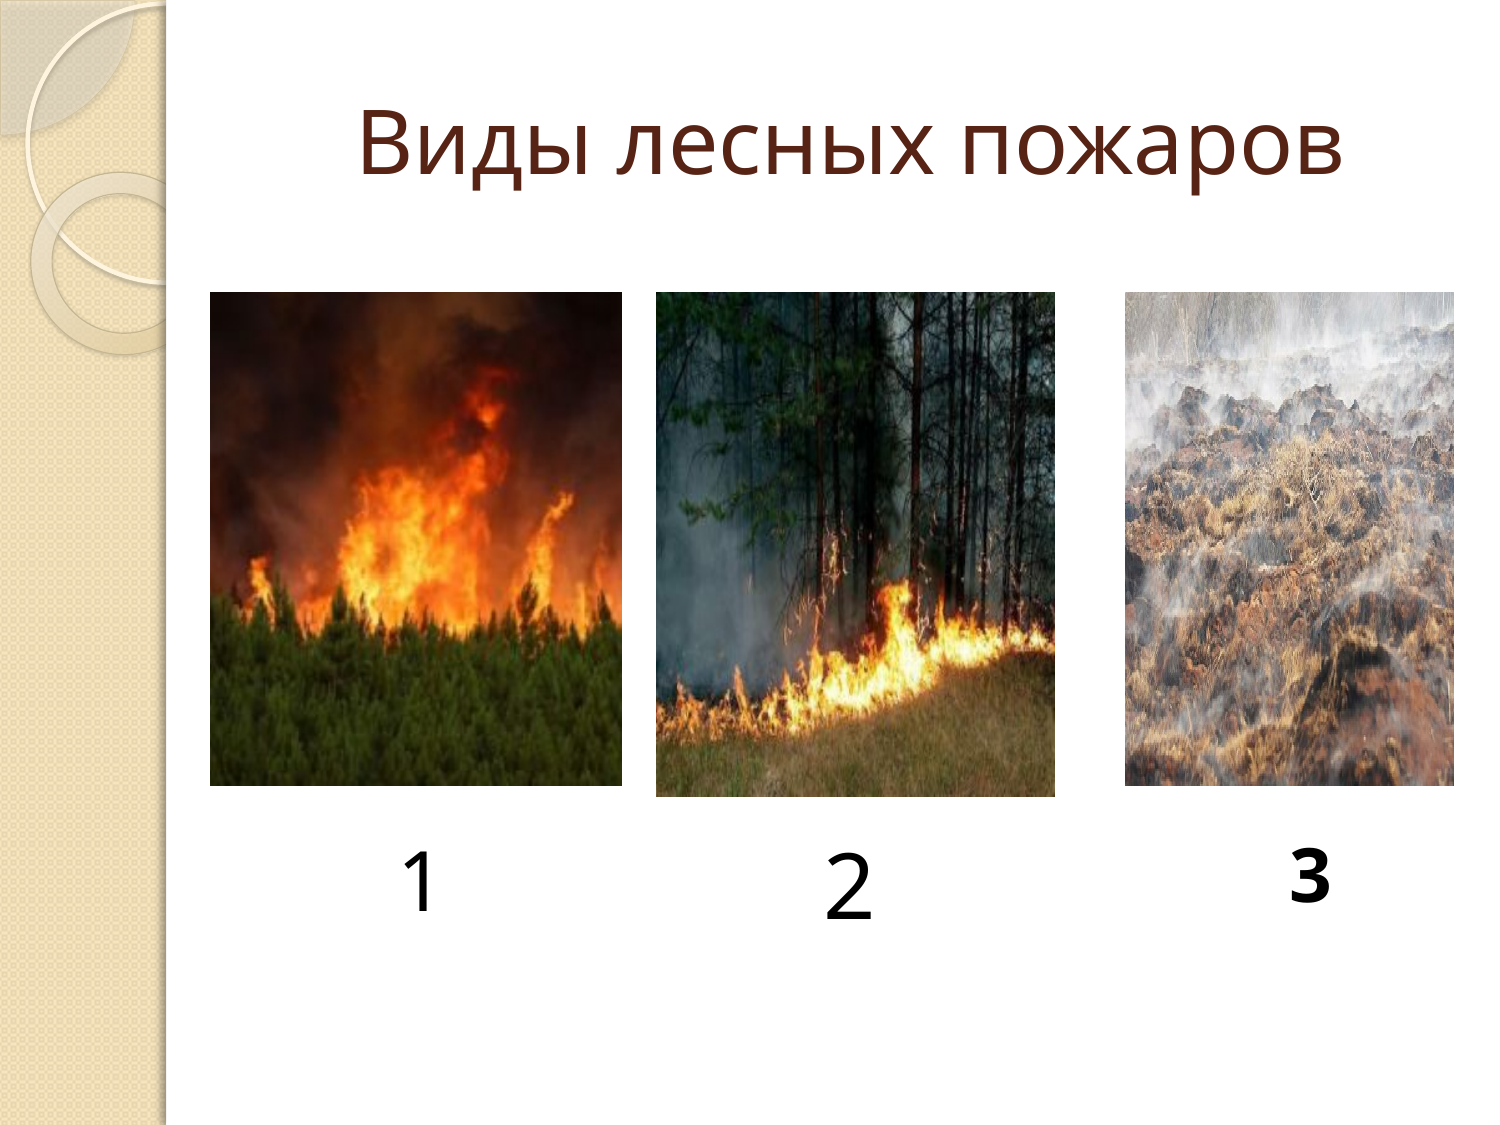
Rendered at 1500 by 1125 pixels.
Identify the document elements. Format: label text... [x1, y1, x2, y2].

picture [210, 292, 622, 786]
picture [1124, 292, 1454, 786]
text_box 2 [773, 820, 926, 945]
picture [655, 292, 1055, 798]
text_box 3 [1274, 820, 1348, 925]
title Виды лесных пожаров [235, 45, 1466, 233]
text_box 1 [328, 820, 504, 936]
